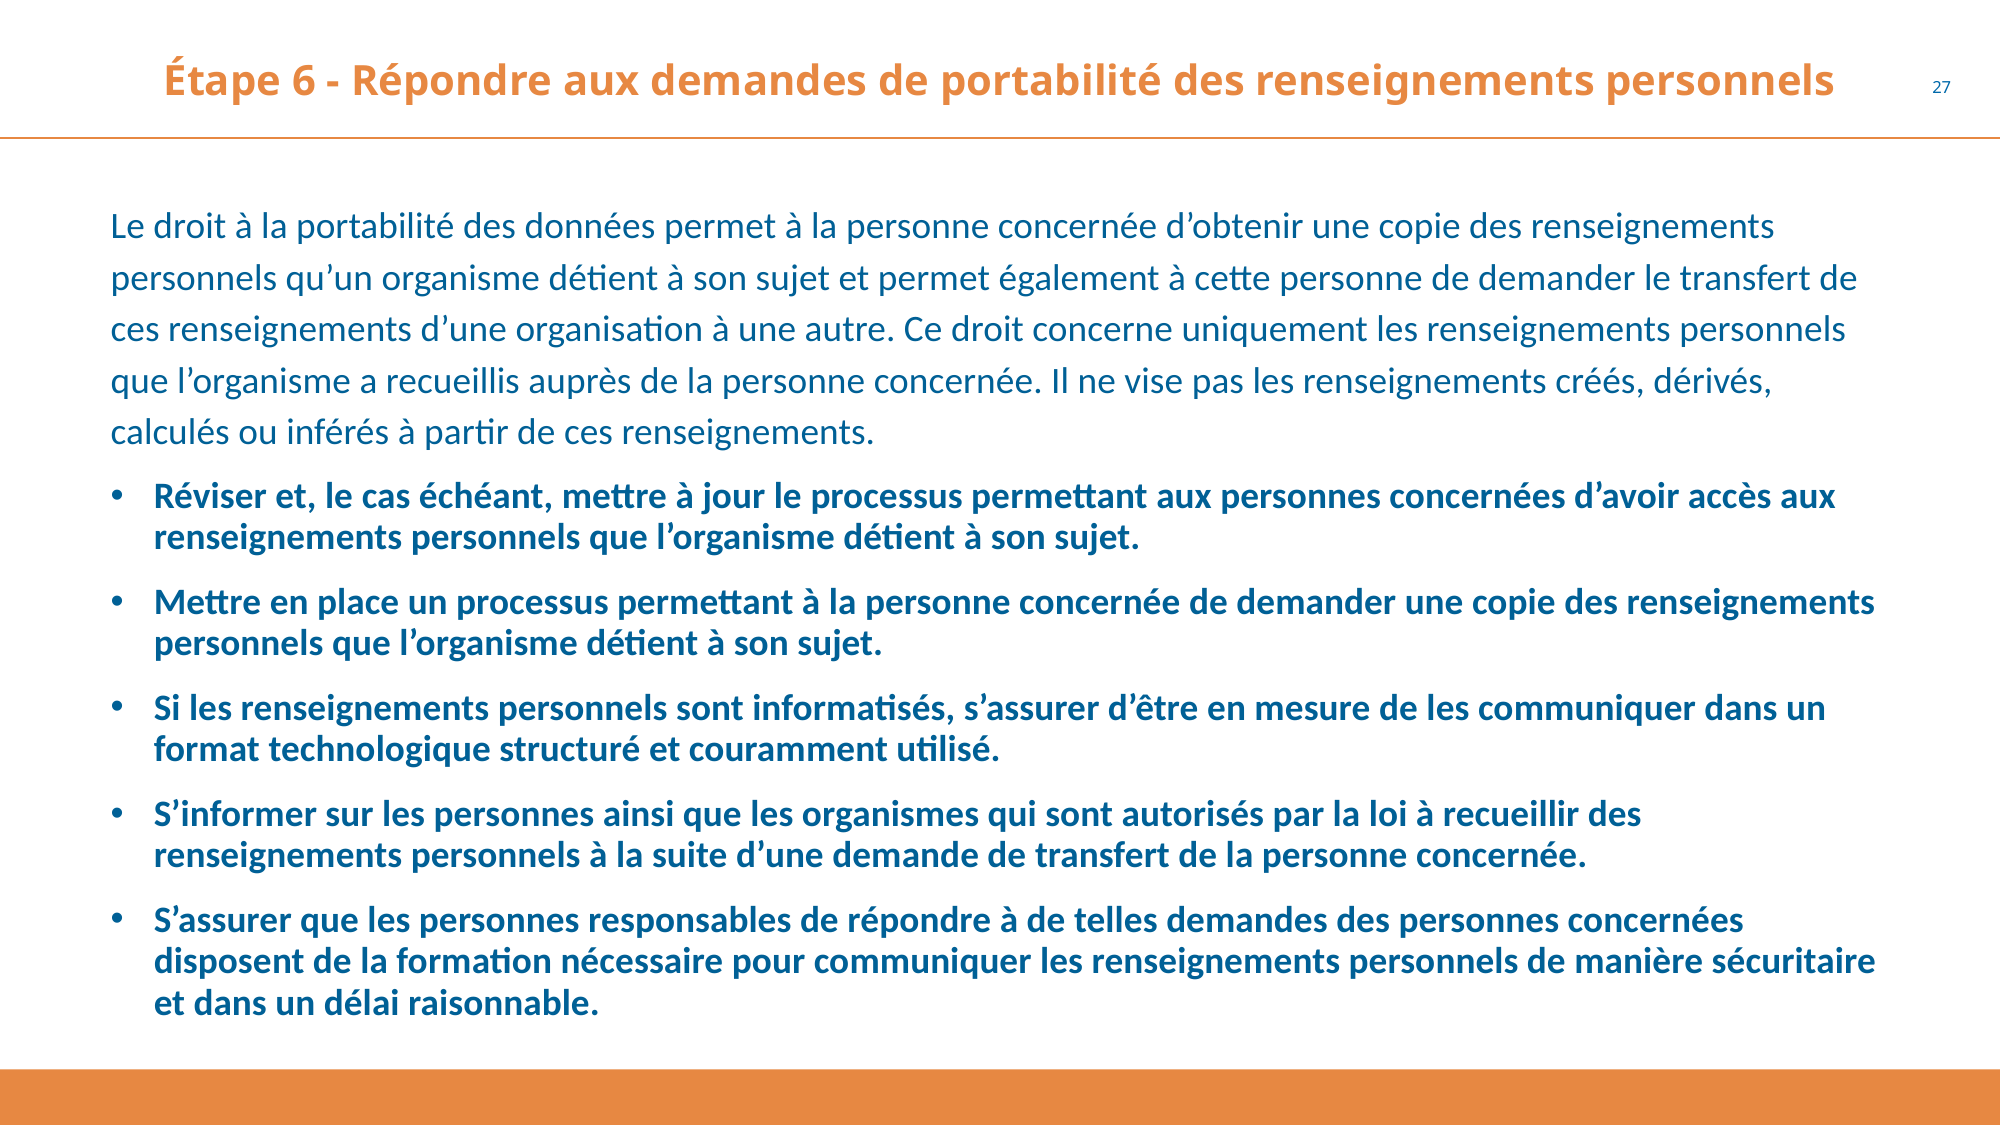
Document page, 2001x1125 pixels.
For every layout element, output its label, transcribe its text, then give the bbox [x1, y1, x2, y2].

title Étape 6 - Répondre aux demandes de portabilité des renseignements personnels [95, 31, 1905, 112]
slide_number 27 [1889, 67, 1967, 109]
list Le droit à la portabilité des données permet à la personne concernée d’obtenir une copie des renseignements personnels qu’un organisme détient à son sujet et permet également à cette personne de demander le transfert de ces renseignements d’une organisation à une autre. Ce droit concerne uniquement les renseignements personnels que l’organisme a recueillis auprès de la personne concernée. Il ne vise pas les renseignements créés, dérivés, calculés ou inférés à partir de ces renseignements. Réviser et, le cas échéant, mettre à jour le processus permettant aux personnes concernées d’avoir accès aux renseignements personnels que l’organisme détient à son sujet. Mettre en place un processus permettant à la personne concernée de demander une copie des renseignements personnels que l’organisme détient à son sujet. Si les renseignements personnels sont informatisés, s’assurer d’être en mesure de les communiquer dans un format technologique structuré et couramment utilisé. S’informer sur les personnes ainsi que les organismes qui sont autorisés par la loi à recueillir des renseignements personnels à la suite d’une demande de transfert de la personne concernée. S’assurer que les personnes responsables de répondre à de telles demandes des personnes concernées disposent de la formation nécessaire pour communiquer les renseignements personnels de manière sécuritaire et dans un délai raisonnable. [95, 187, 1905, 1034]
